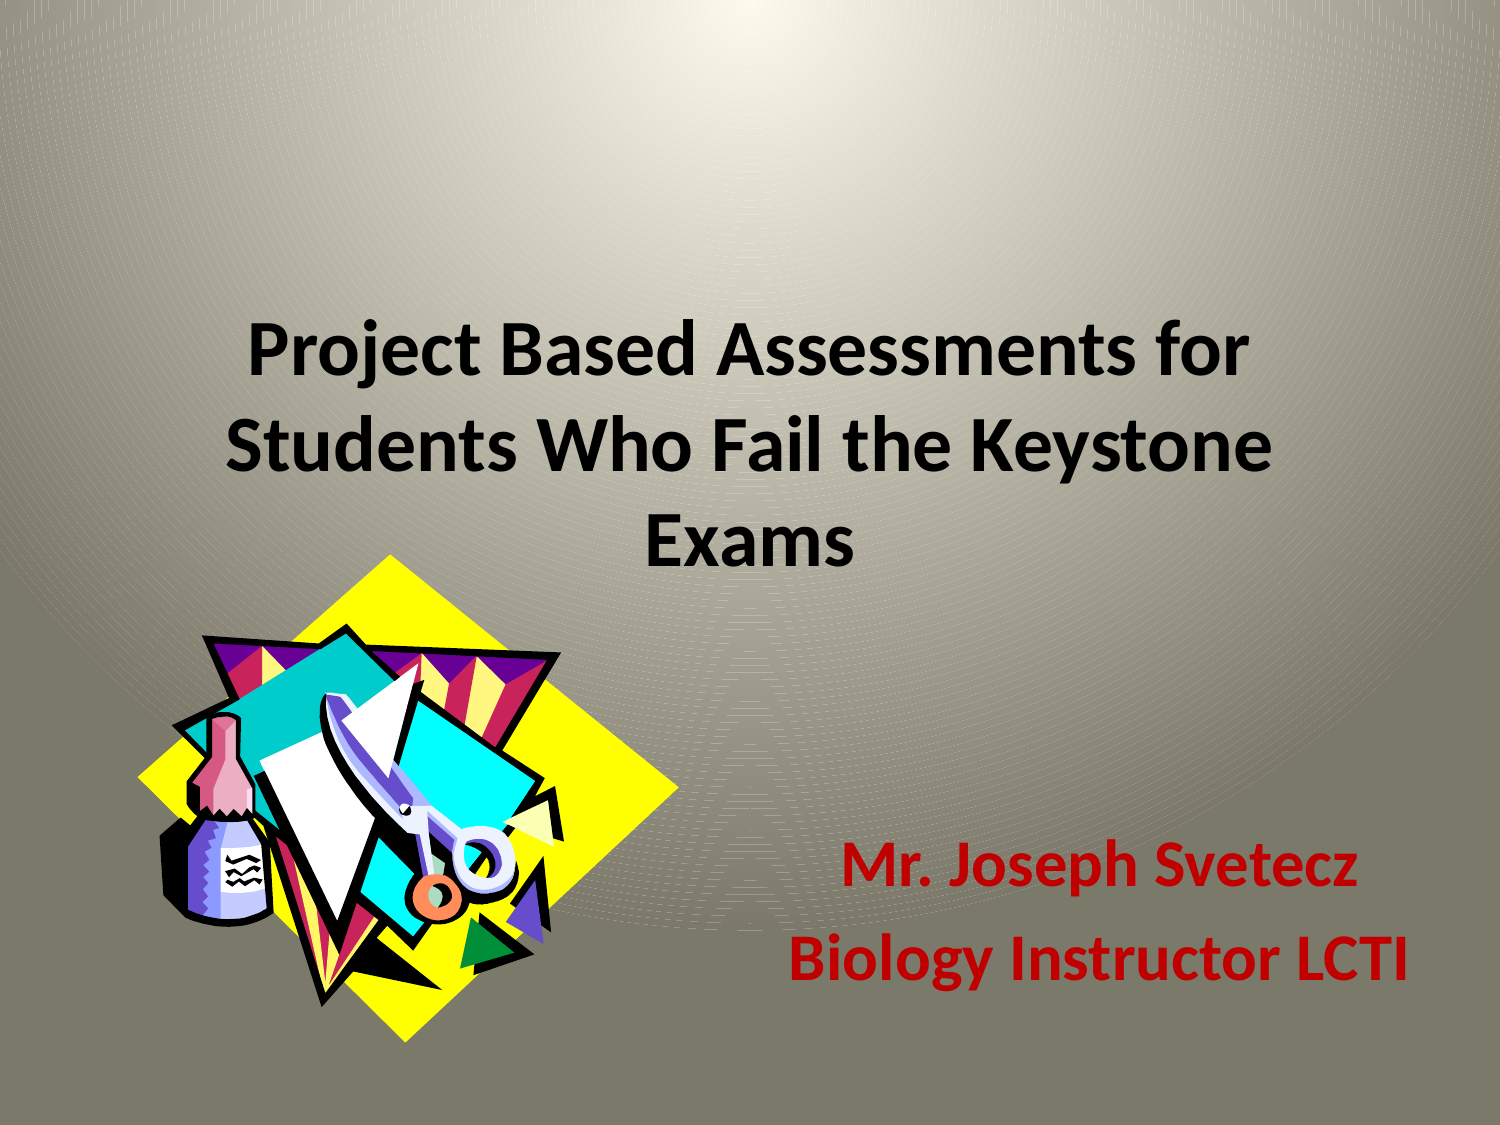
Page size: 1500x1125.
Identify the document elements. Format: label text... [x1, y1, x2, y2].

picture [137, 549, 684, 1048]
subtitle Mr. Joseph Svetecz Biology Instructor LCTI [762, 812, 1438, 1038]
title Project Based Assessments for Students Who Fail the Keystone Exams [112, 287, 1388, 591]
